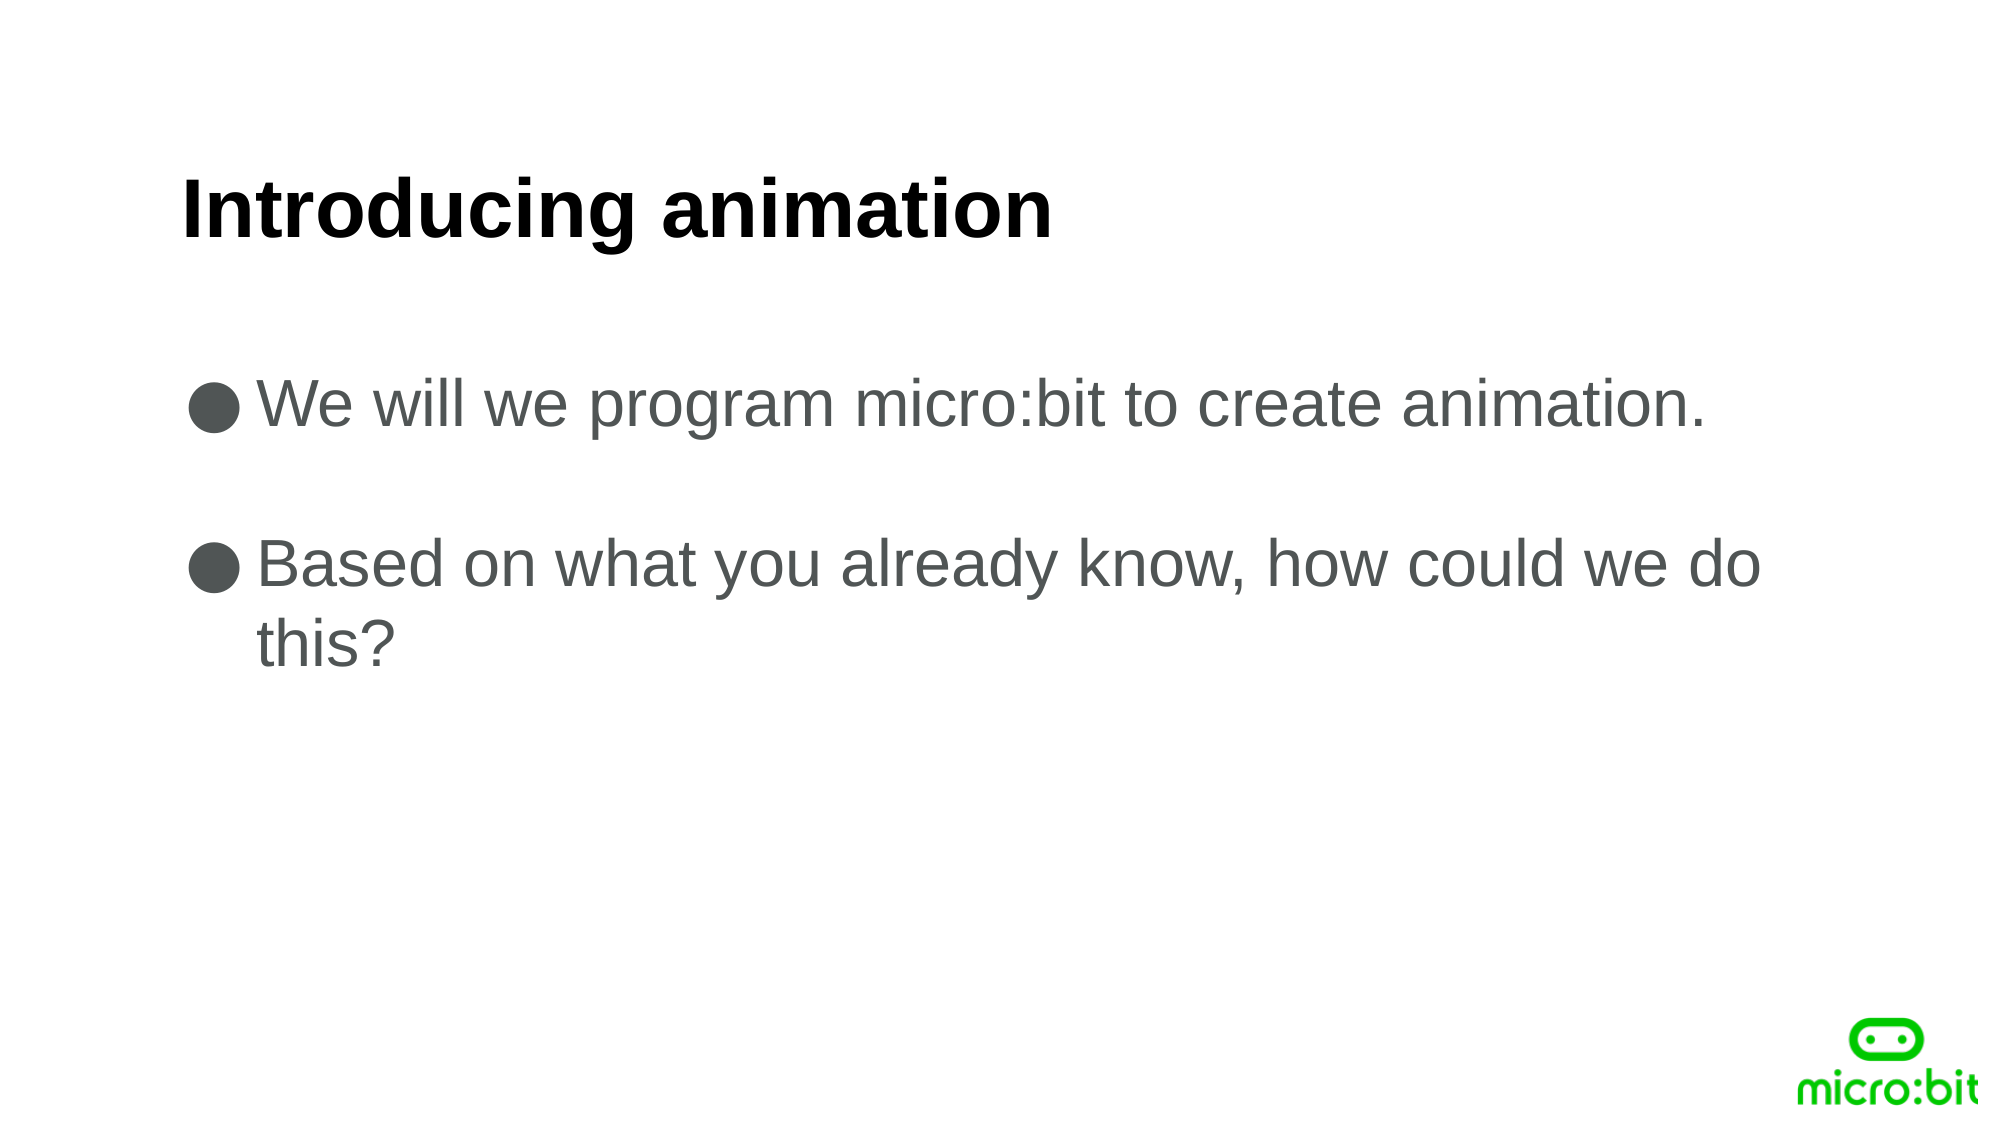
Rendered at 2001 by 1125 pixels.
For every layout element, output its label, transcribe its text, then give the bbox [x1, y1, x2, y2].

picture [1797, 1017, 1978, 1106]
text_box Introducing animation We will we program micro:bit to create animation. Based on what you already know, how could we do this? [166, 60, 1918, 884]
